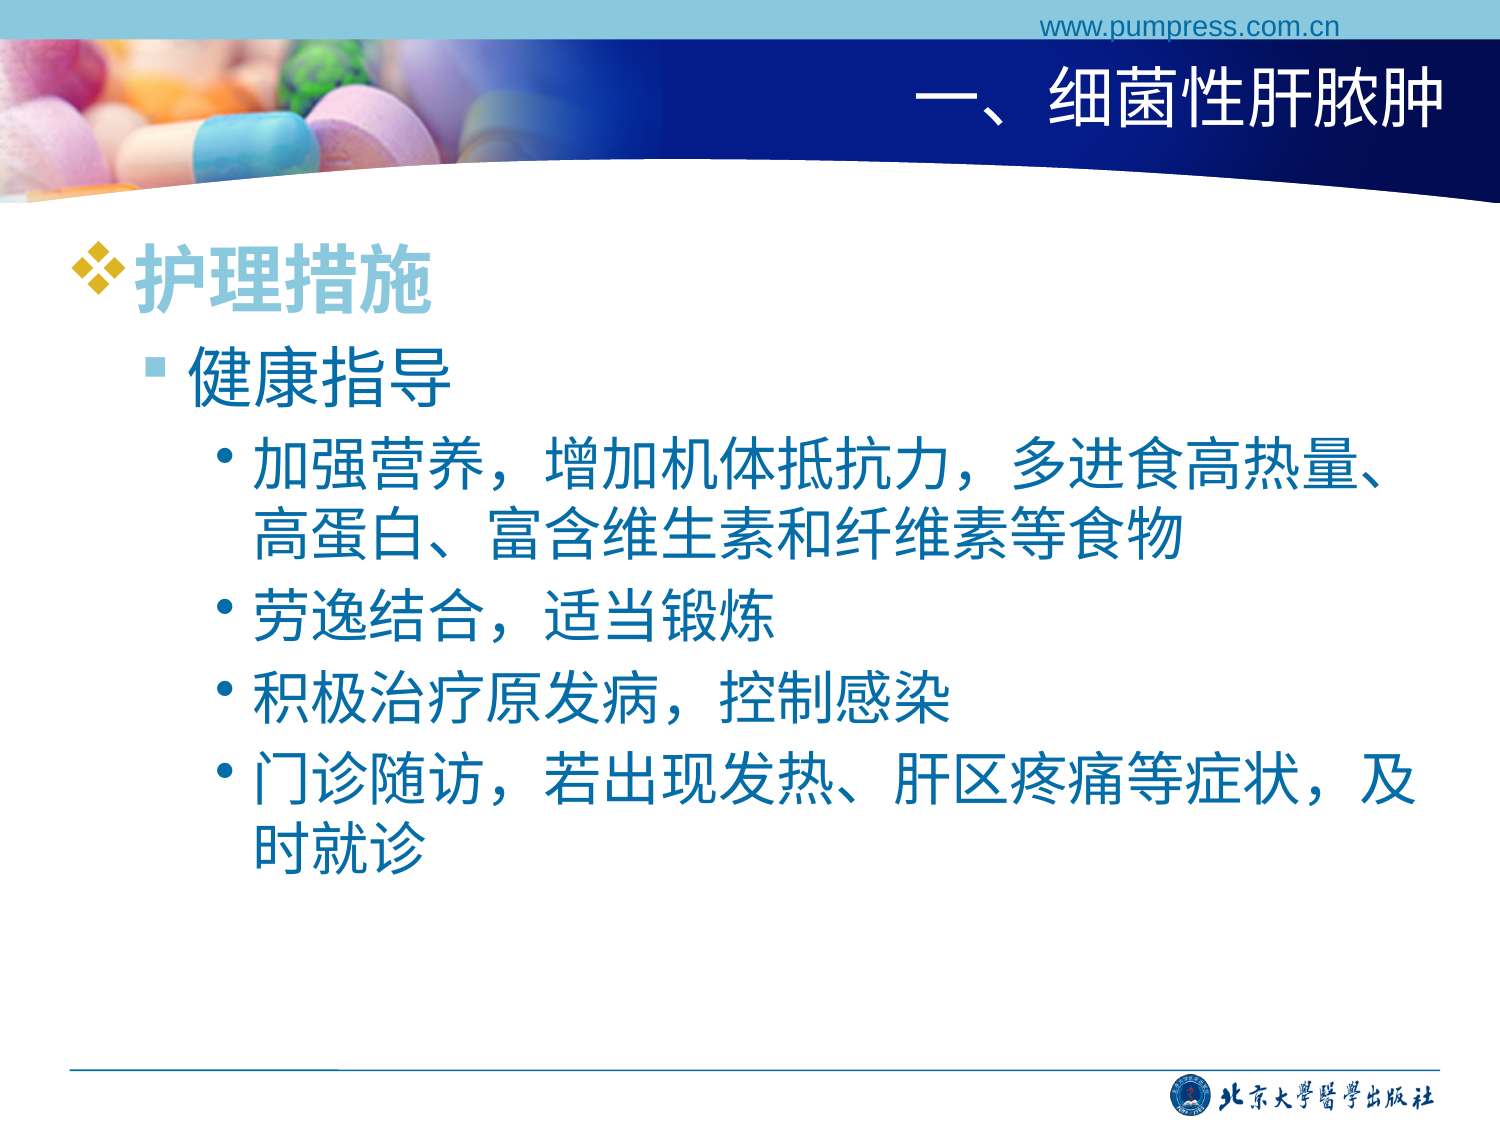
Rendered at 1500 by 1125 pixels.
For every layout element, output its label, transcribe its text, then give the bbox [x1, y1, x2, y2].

slide_number www.pumpress.com.cn [1025, 0, 1463, 38]
title 一、细菌性肝脓肿 [137, 49, 1463, 143]
picture [1170, 1074, 1436, 1118]
list 护理措施 健康指导 加强营养，增加机体抵抗力，多进食高热量、高蛋白、富含维生素和纤维素等食物 劳逸结合，适当锻炼 积极治疗原发病，控制感染 门诊随访，若出现发热、肝区疼痛等症状，及时就诊 [49, 224, 1463, 1026]
picture [0, 40, 1500, 203]
